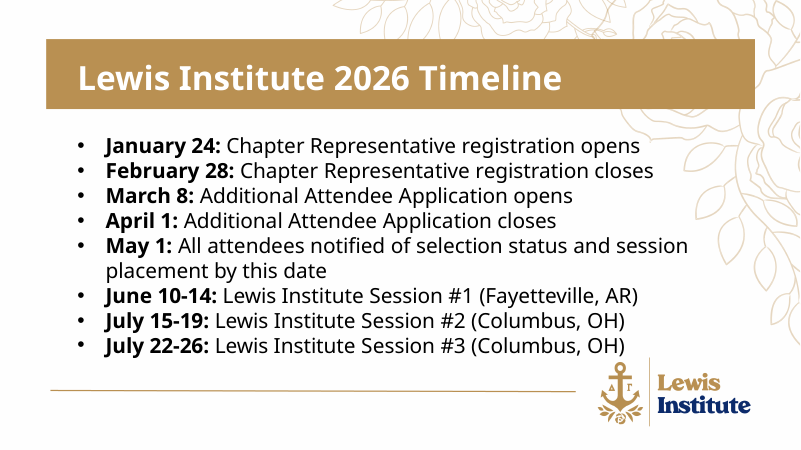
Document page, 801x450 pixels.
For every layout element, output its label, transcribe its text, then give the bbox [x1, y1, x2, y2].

picture [0, 0, 801, 450]
list Lewis Institute 2026 Timeline [62, 50, 738, 100]
list January 24: Chapter Representative registration opens February 28: Chapter Representative registration closes March 8: Additional Attendee Application opens April 1: Additional Attendee Application closes May 1: All attendees notified of selection status and session placement by this date June 10-14: Lewis Institute Session #1 (Fayetteville, AR) July 15-19: Lewis Institute Session #2 (Columbus, OH) July 22-26: Lewis Institute Session #3 (Columbus, OH) [62, 125, 738, 350]
